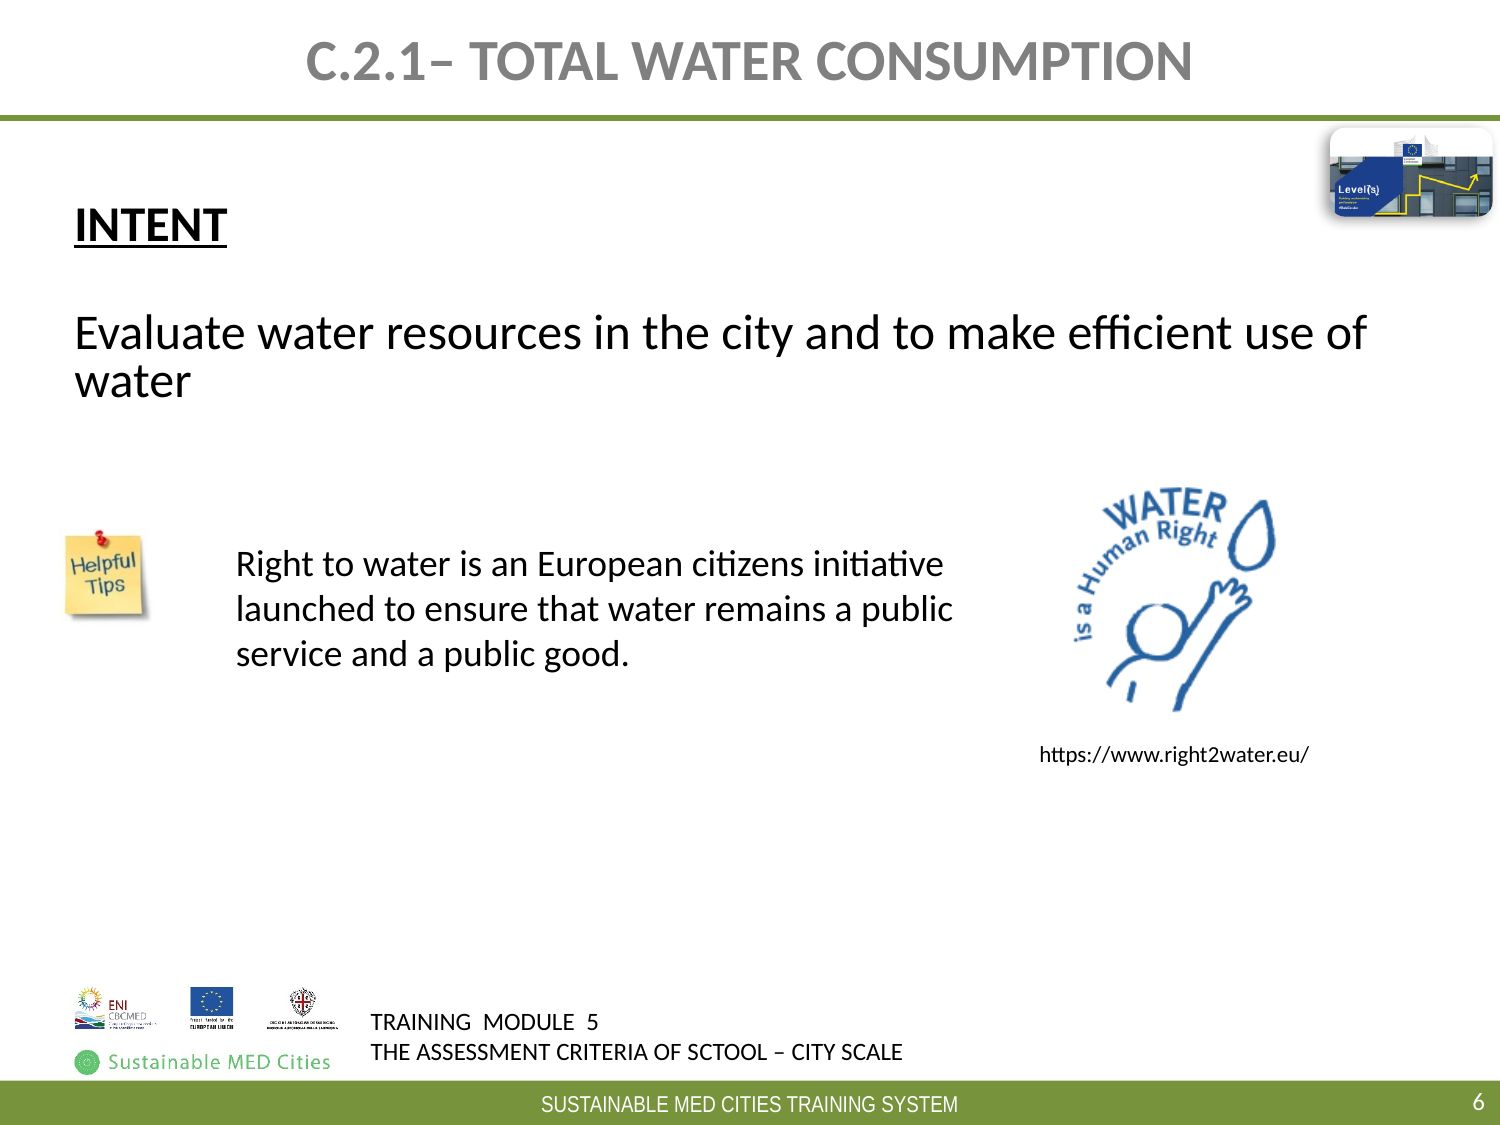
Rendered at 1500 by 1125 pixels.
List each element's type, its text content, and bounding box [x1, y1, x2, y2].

slide_number 6 [1149, 1070, 1500, 1125]
title C.2.1– TOTAL WATER CONSUMPTION [0, 0, 1500, 115]
list INTENT Evaluate water resources in the city and to make efficient use of water [59, 184, 1441, 920]
picture [1329, 127, 1493, 217]
text_box Right to water is an European citizens initiative launched to ensure that water remains a public service and a public good. [221, 531, 1022, 681]
picture [62, 978, 356, 1080]
picture [1056, 472, 1298, 717]
picture [59, 528, 155, 625]
text_box https://www.right2water.eu/ [1024, 732, 1331, 775]
